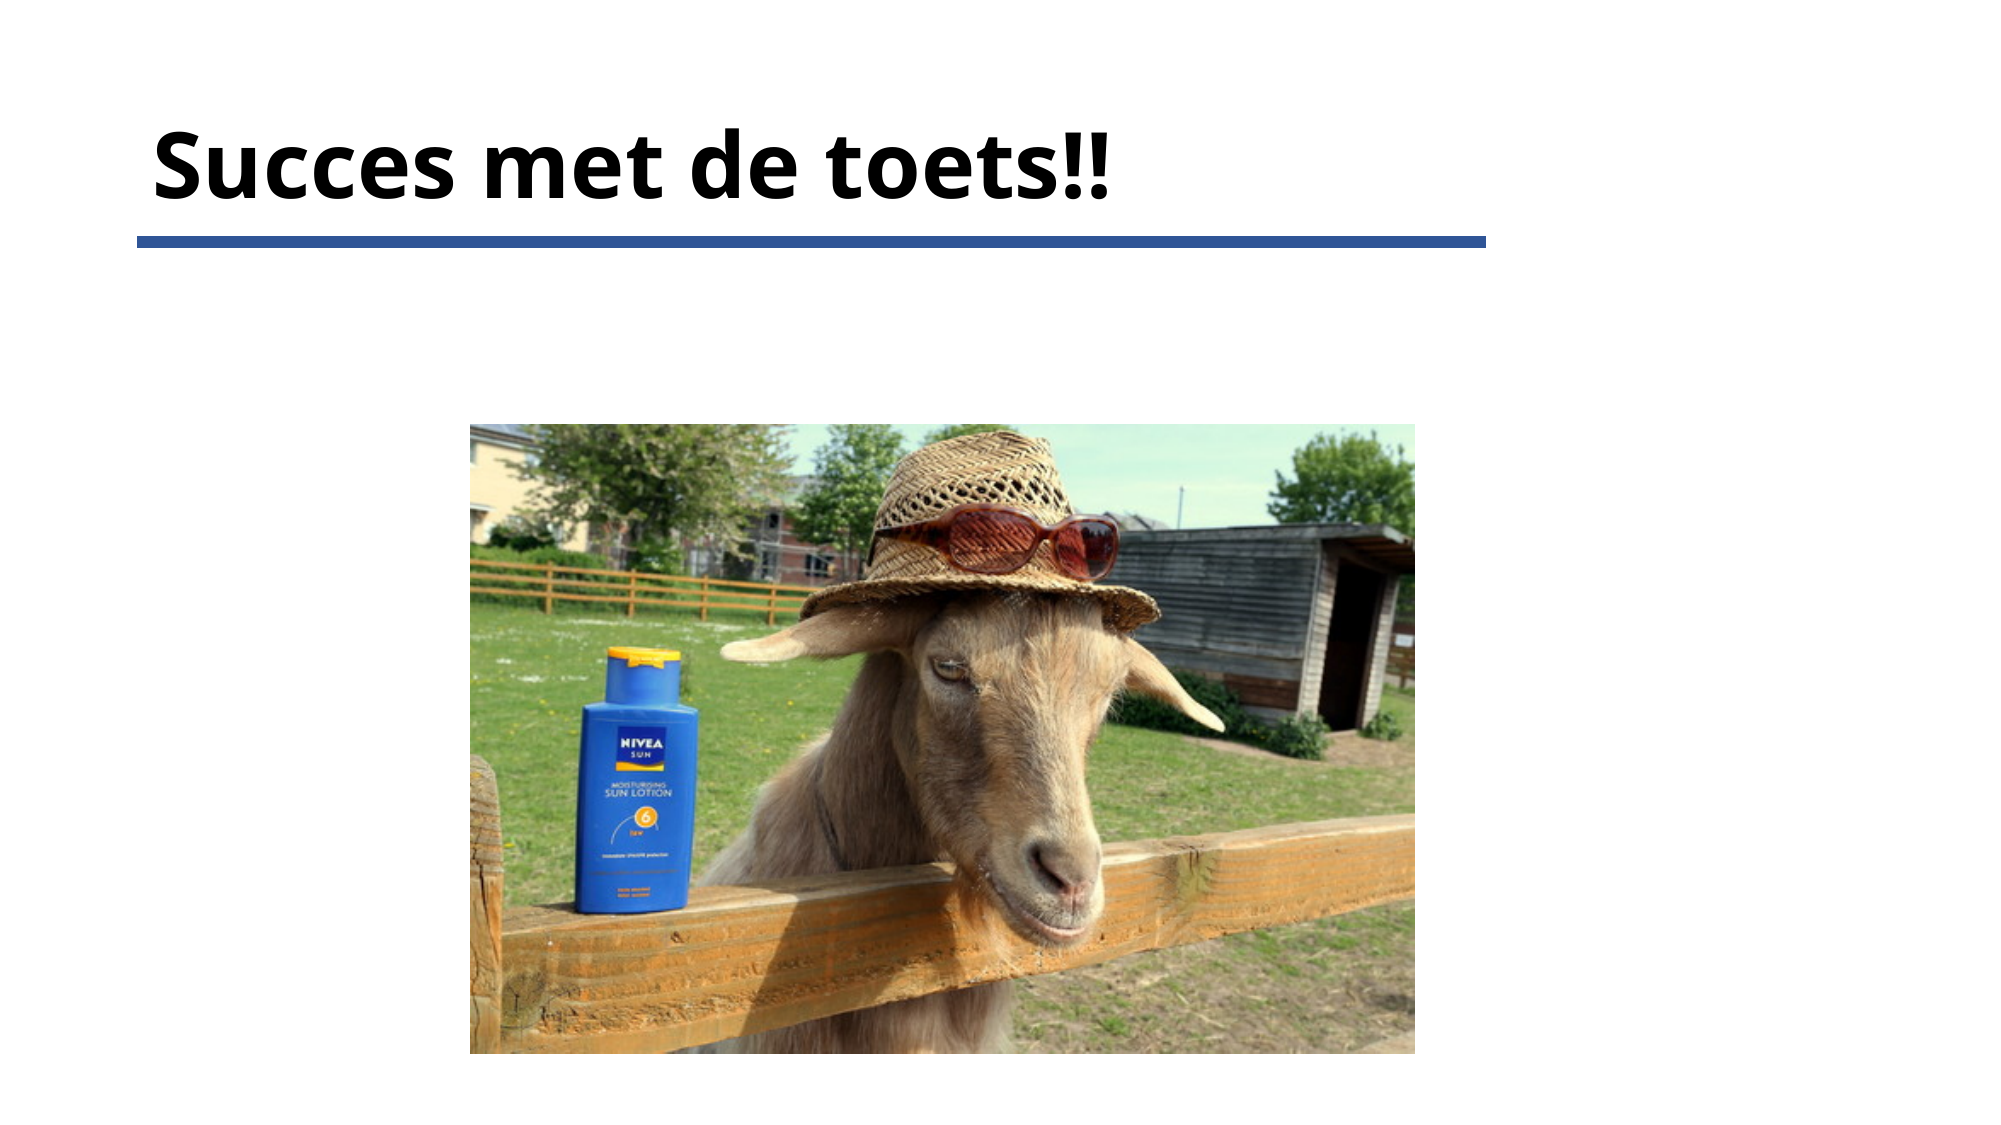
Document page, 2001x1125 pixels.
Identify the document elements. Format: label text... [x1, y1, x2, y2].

picture [470, 424, 1415, 1054]
title Succes met de toets!! [137, 59, 1863, 278]
